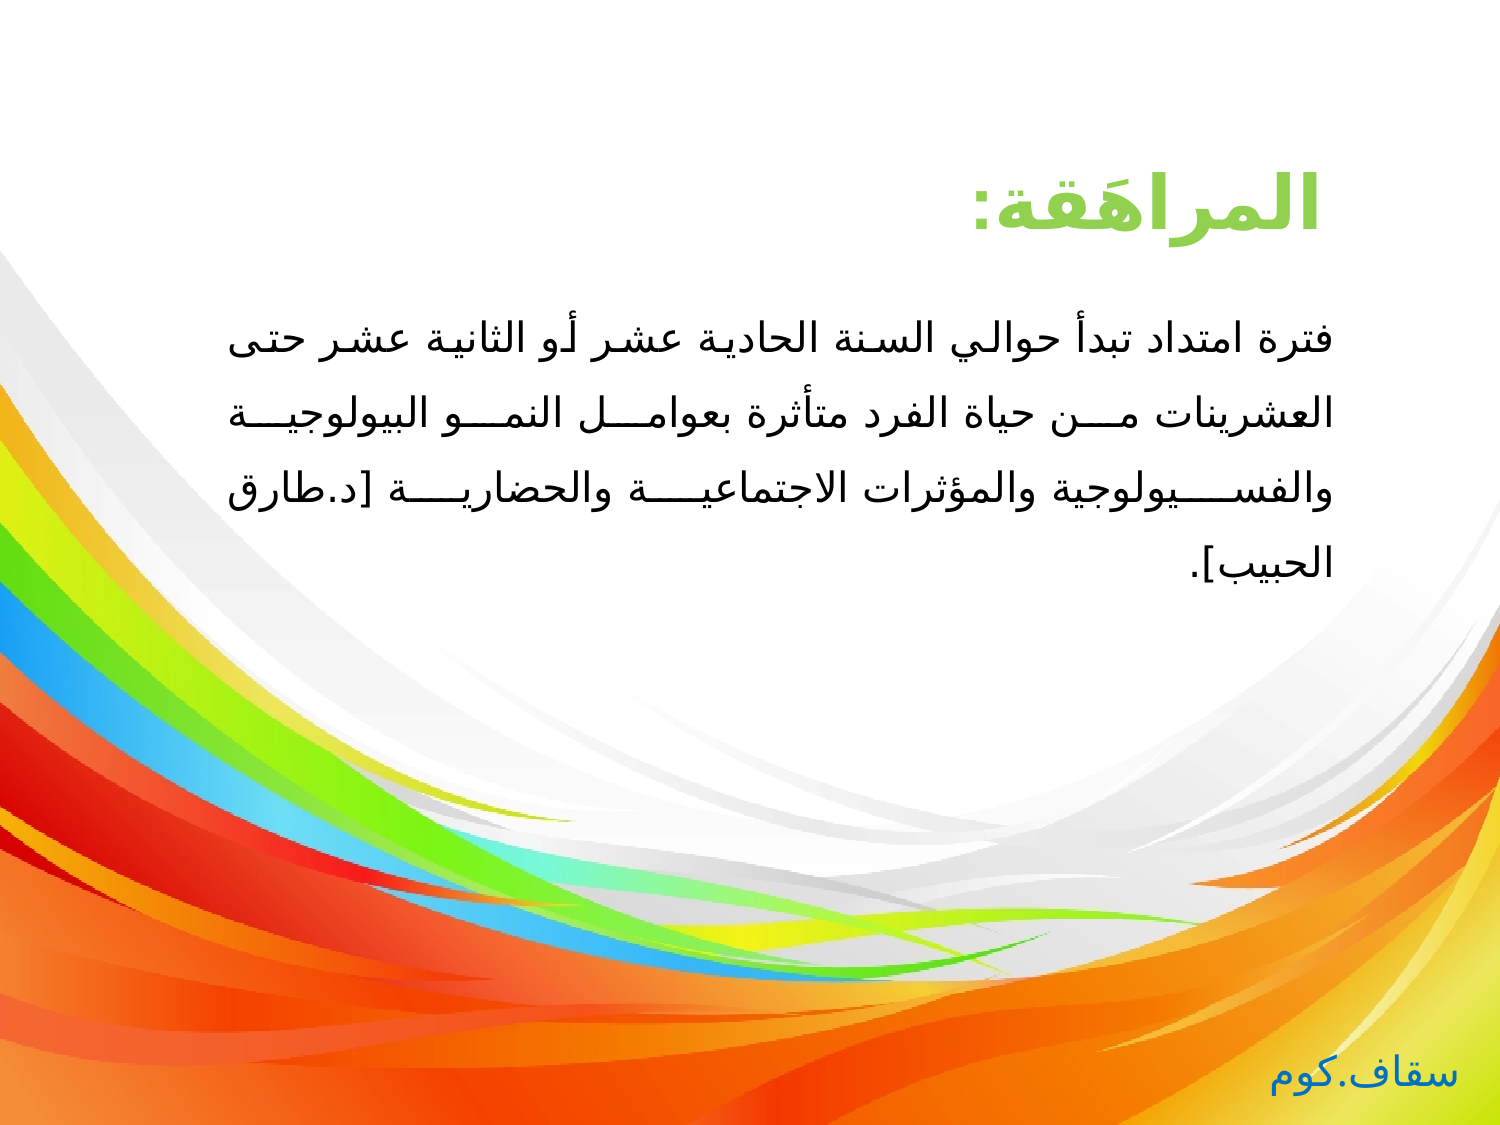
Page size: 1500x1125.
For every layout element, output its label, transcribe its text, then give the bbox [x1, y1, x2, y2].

text_box المراهَقة: فترة امتداد تبدأ حوالي السنة الحادية عشر أو الثانية عشر حتى العشرينات من حياة الفرد متأثرة بعوامل النمو البيولوجية والفسيولوجية والمؤثرات الاجتماعية والحضارية [د.طارق الحبيب]. [212, 102, 1350, 594]
picture [0, 0, 1500, 1125]
